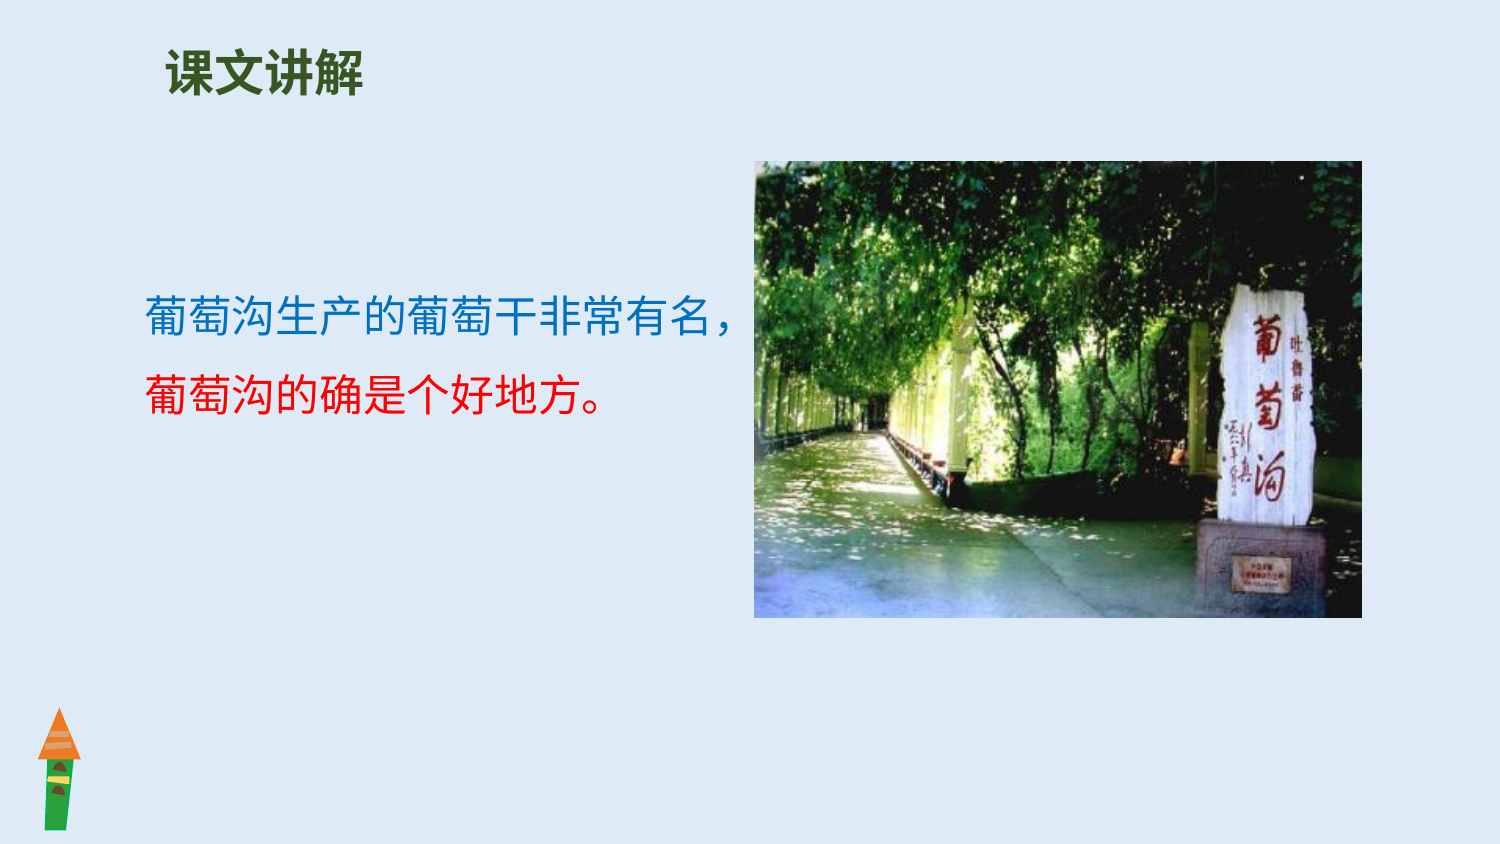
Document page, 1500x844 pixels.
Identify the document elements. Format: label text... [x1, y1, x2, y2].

text_box 课文讲解 [152, 35, 376, 107]
picture [754, 161, 1362, 618]
text_box 葡萄沟生产的葡萄干非常有名， 葡萄沟的确是个好地方。 [132, 292, 754, 391]
